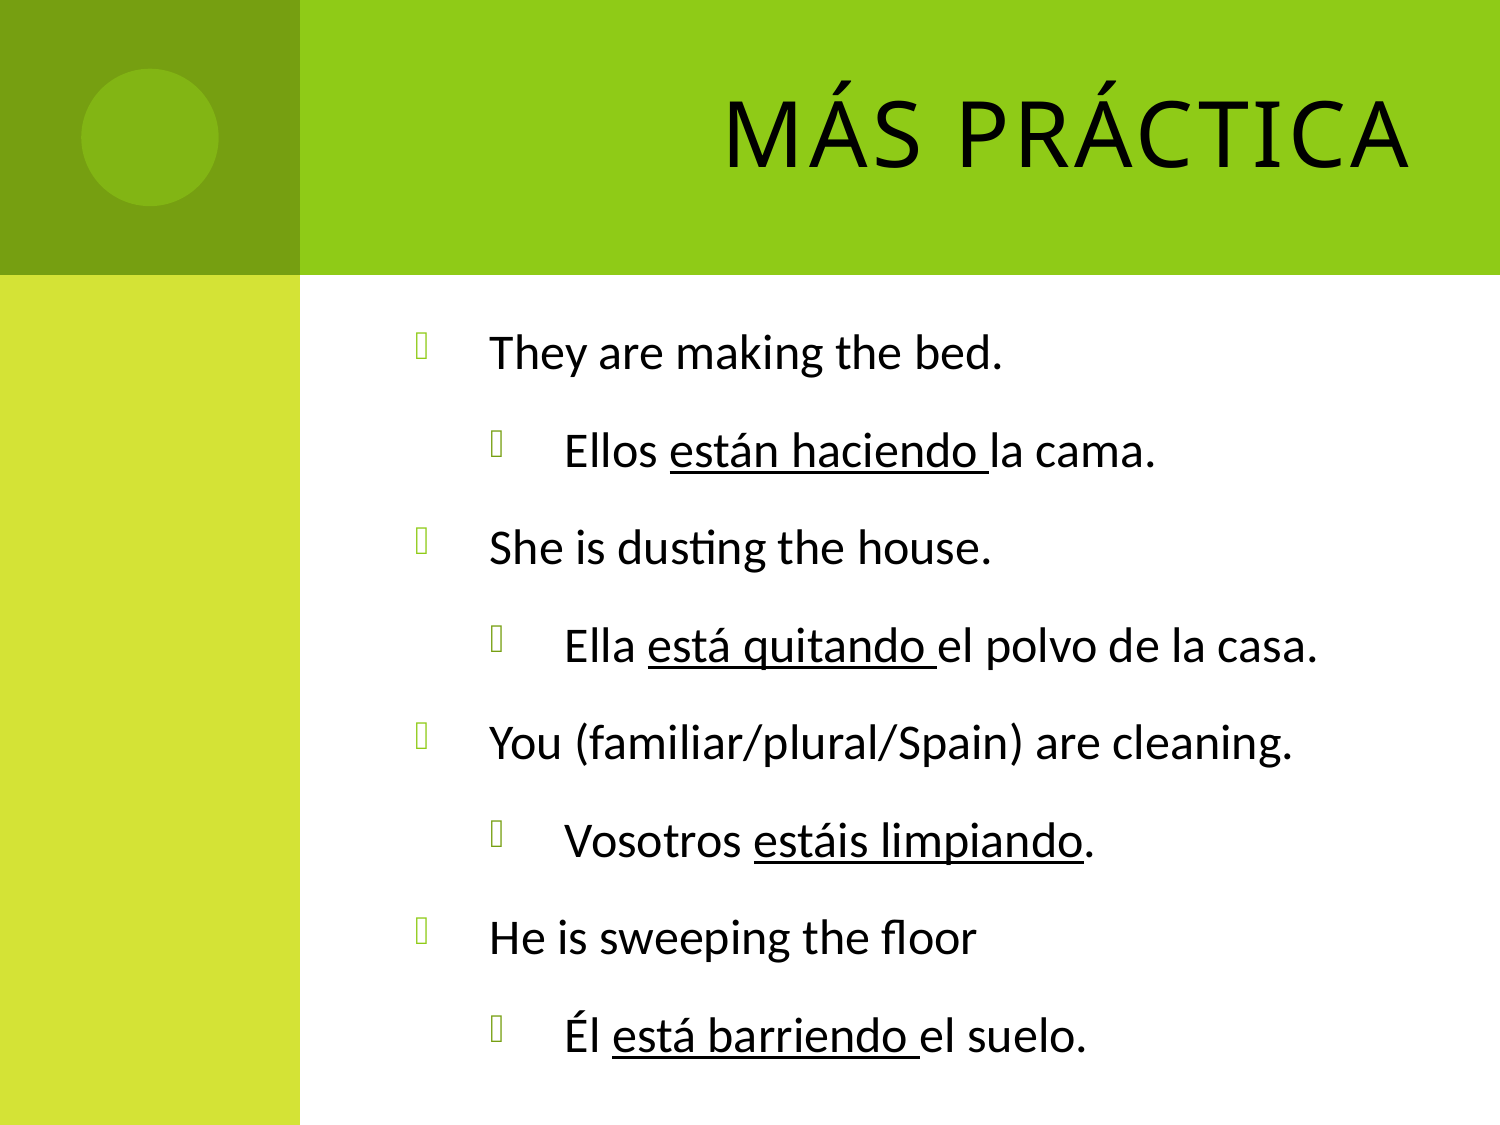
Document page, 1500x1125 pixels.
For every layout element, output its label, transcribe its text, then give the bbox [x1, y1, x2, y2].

list They are making the bed. Ellos están haciendo la cama. She is dusting the house. Ella está quitando el polvo de la casa. You (familiar/plural/Spain) are cleaning. Vosotros estáis limpiando. He is sweeping the floor Él está barriendo el suelo. [399, 312, 1425, 1075]
title Más Práctica [399, 37, 1425, 225]
